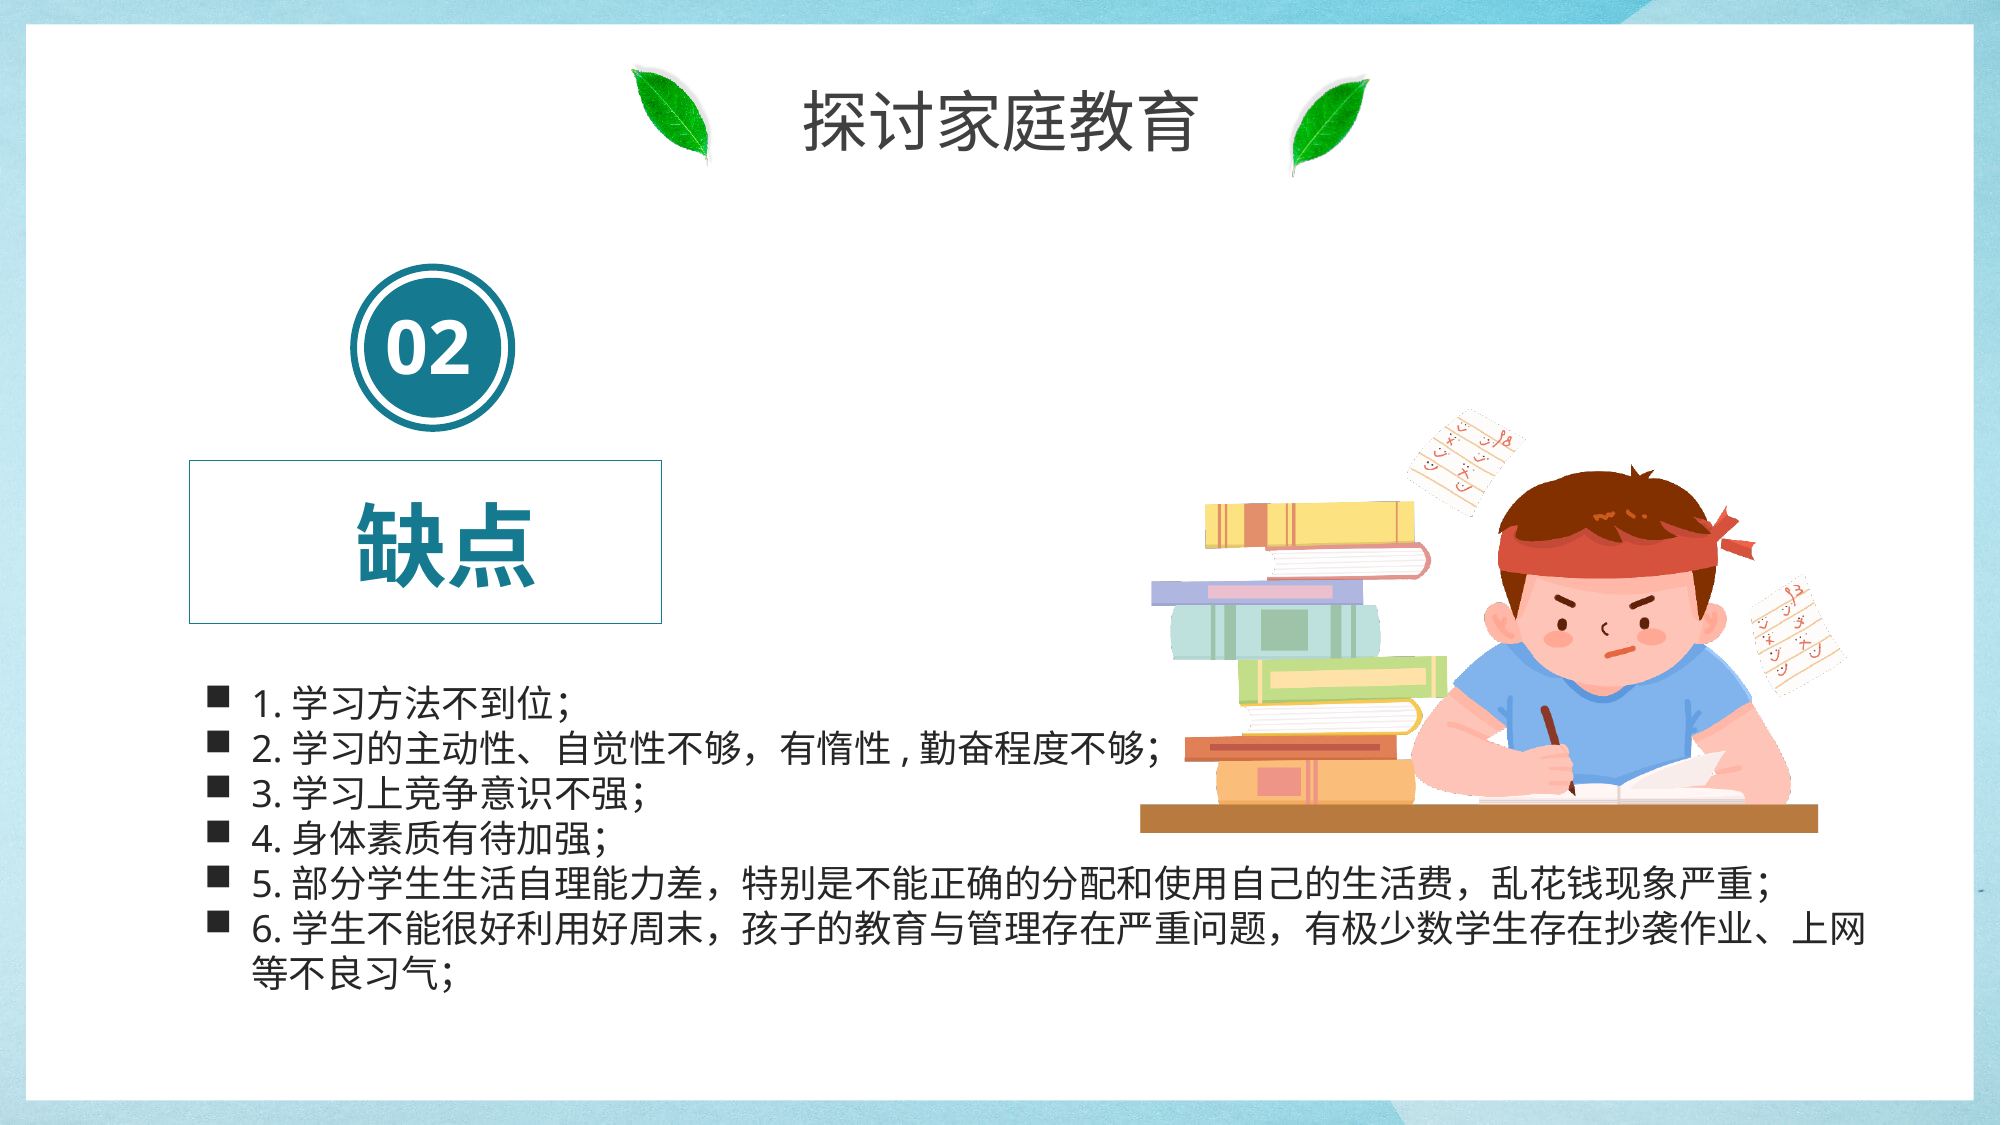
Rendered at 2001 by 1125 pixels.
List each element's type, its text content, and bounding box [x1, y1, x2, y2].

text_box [350, 263, 516, 432]
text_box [189, 460, 662, 624]
text_box 1.学习方法不到位； 2.学习的主动性、自觉性不够，有惰性,勤奋程度不够； 3.学习上竞争意识不强； 4.身体素质有待加强； 5.部分学生生活自理能力差，特别是不能正确的分配和使用自己的生活费，乱花钱现象严重； 6.学生不能很好利用好周末，孩子的教育与管理存在严重问题，有极少数学生存在抄袭作业、上网等不良习气； [189, 672, 1884, 1002]
picture [0, 0, 2000, 1125]
